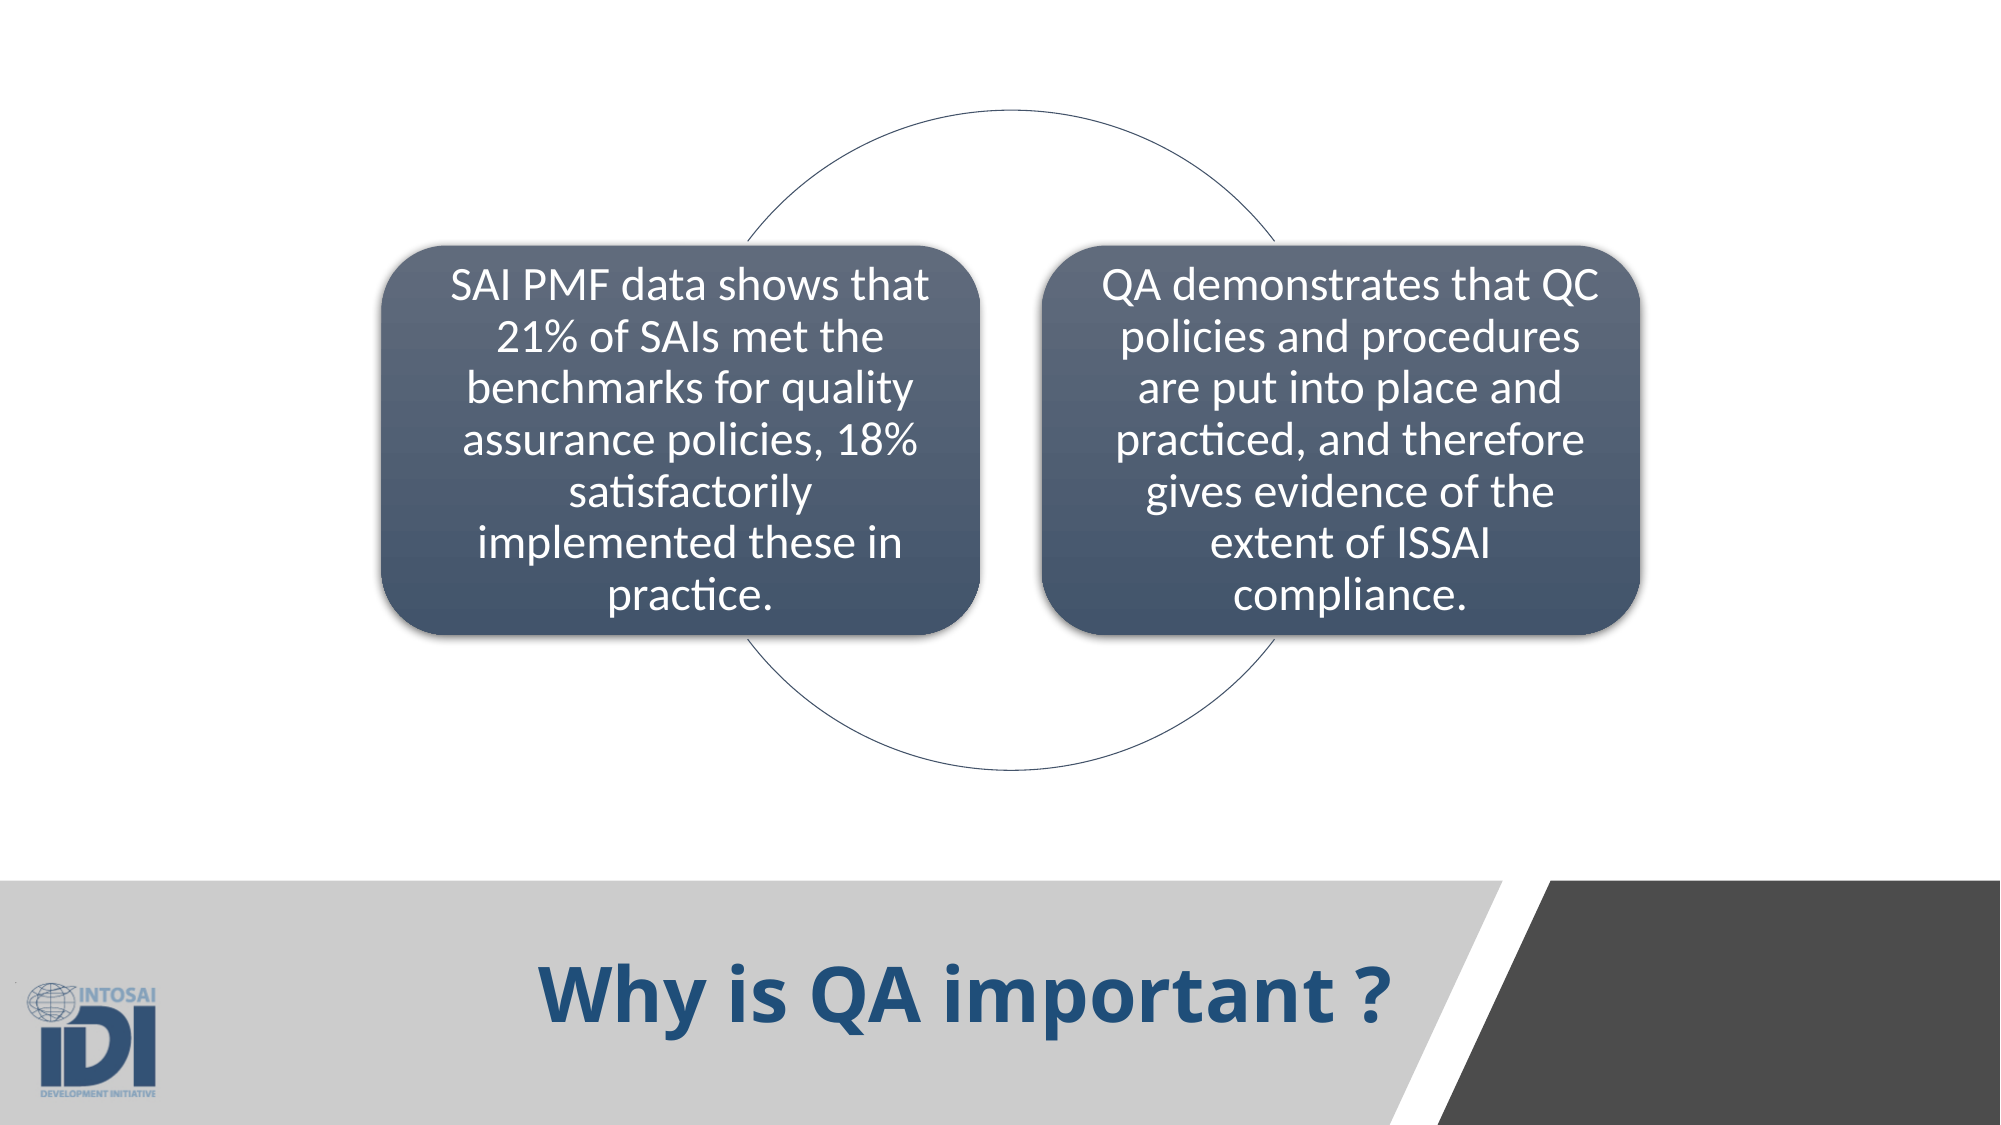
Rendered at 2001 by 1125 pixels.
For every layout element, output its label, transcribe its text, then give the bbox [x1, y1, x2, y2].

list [137, 37, 1885, 843]
title Why is QA important ? [523, 907, 1416, 1087]
text_box [1436, 879, 2000, 1125]
text_box [0, 879, 1505, 1125]
